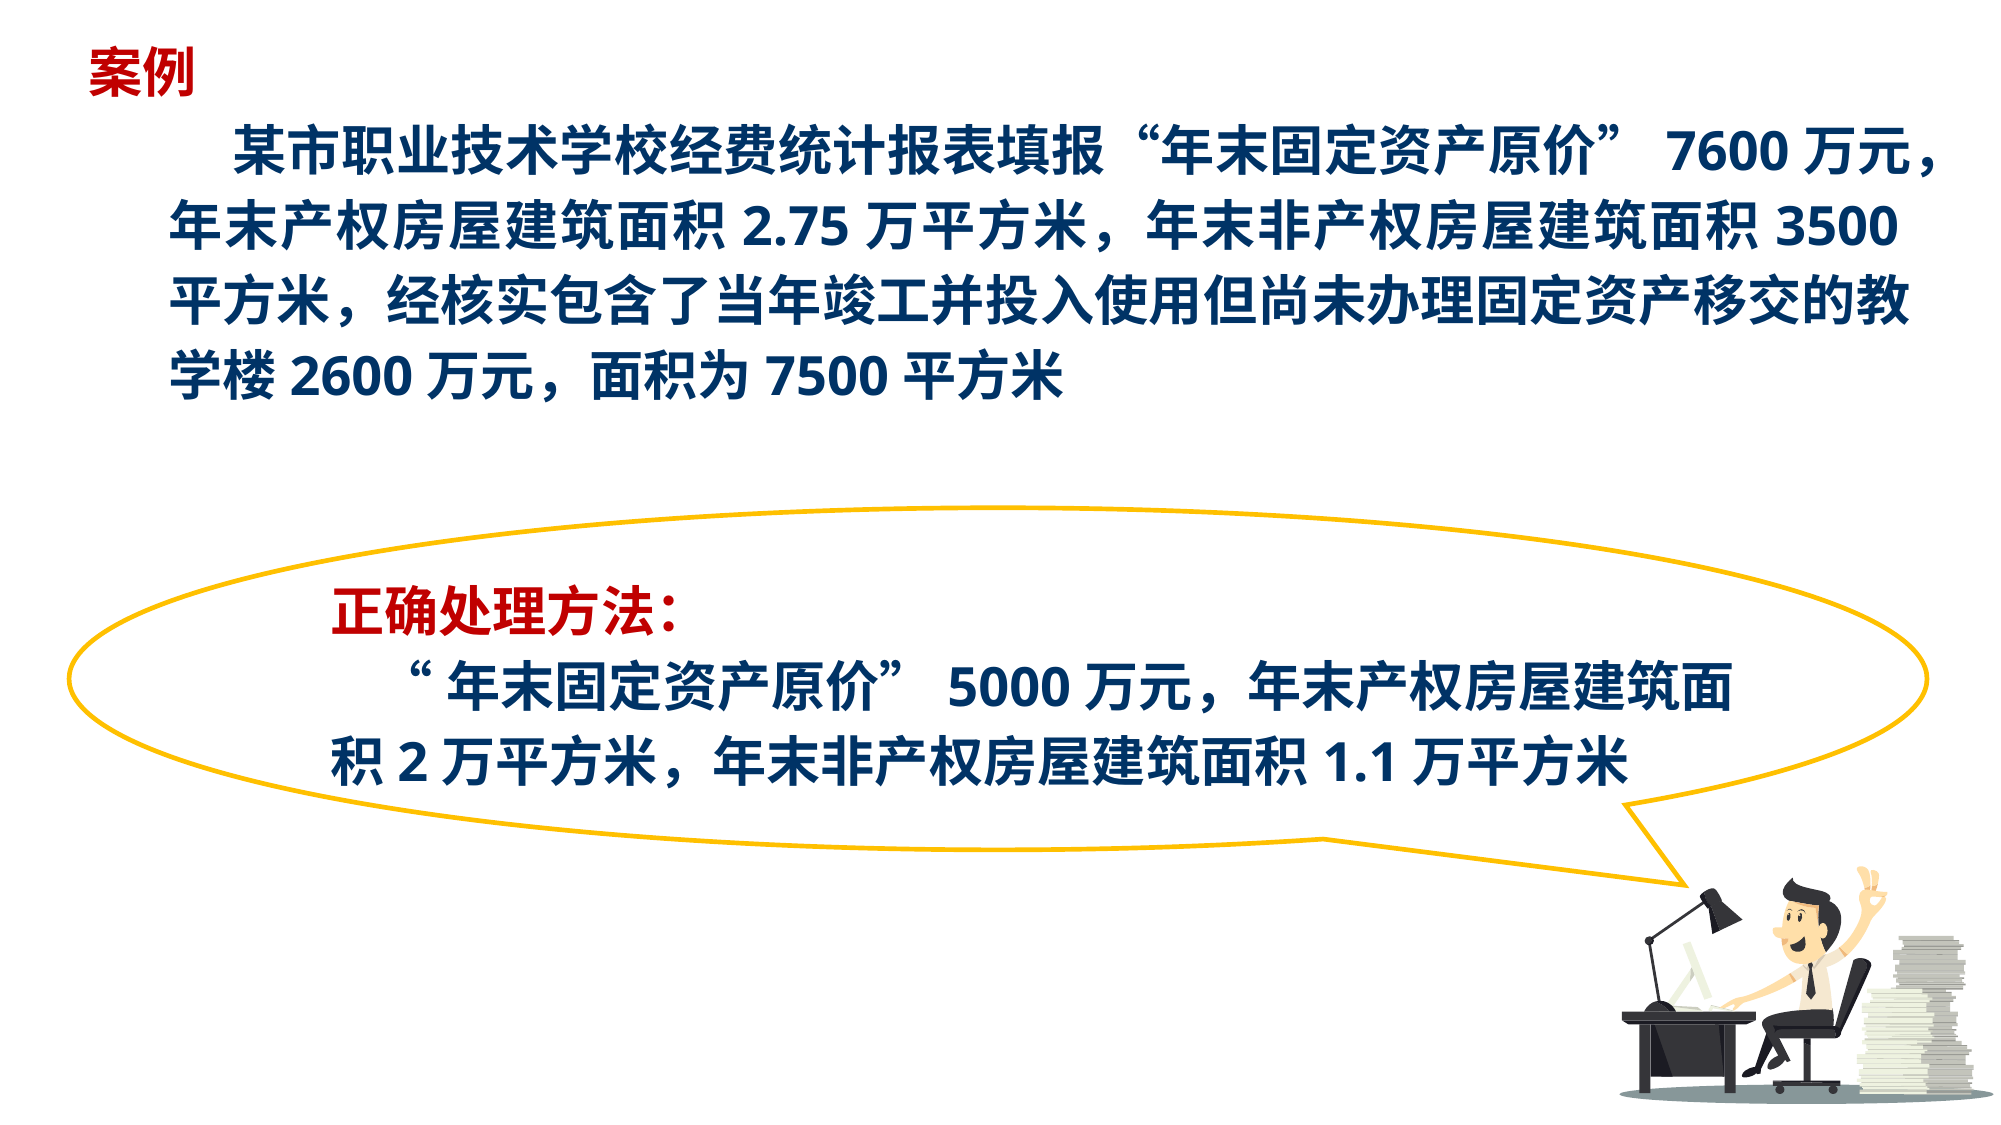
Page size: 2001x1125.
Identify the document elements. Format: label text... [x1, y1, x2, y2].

text_box 某市职业技术学校经费统计报表填报“年末固定资产原价”7600万元，年末产权房屋建筑面积2.75万平方米，年末非产权房屋建筑面积3500平方米，经核实包含了当年竣工并投入使用但尚未办理固定资产移交的教学楼2600万元，面积为7500平方米 [153, 98, 1927, 414]
text_box [1794, 589, 1929, 769]
text_box [342, 801, 1671, 878]
text_box 正确处理方法： “年末固定资产原价”5000万元，年末产权房屋建筑面积2万平方米，年末非产权房屋建筑面积1.1万平方米 [315, 560, 1794, 801]
text_box 案例 [69, 20, 217, 121]
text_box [1619, 864, 1994, 1104]
text_box [67, 561, 315, 796]
text_box [324, 506, 1672, 560]
